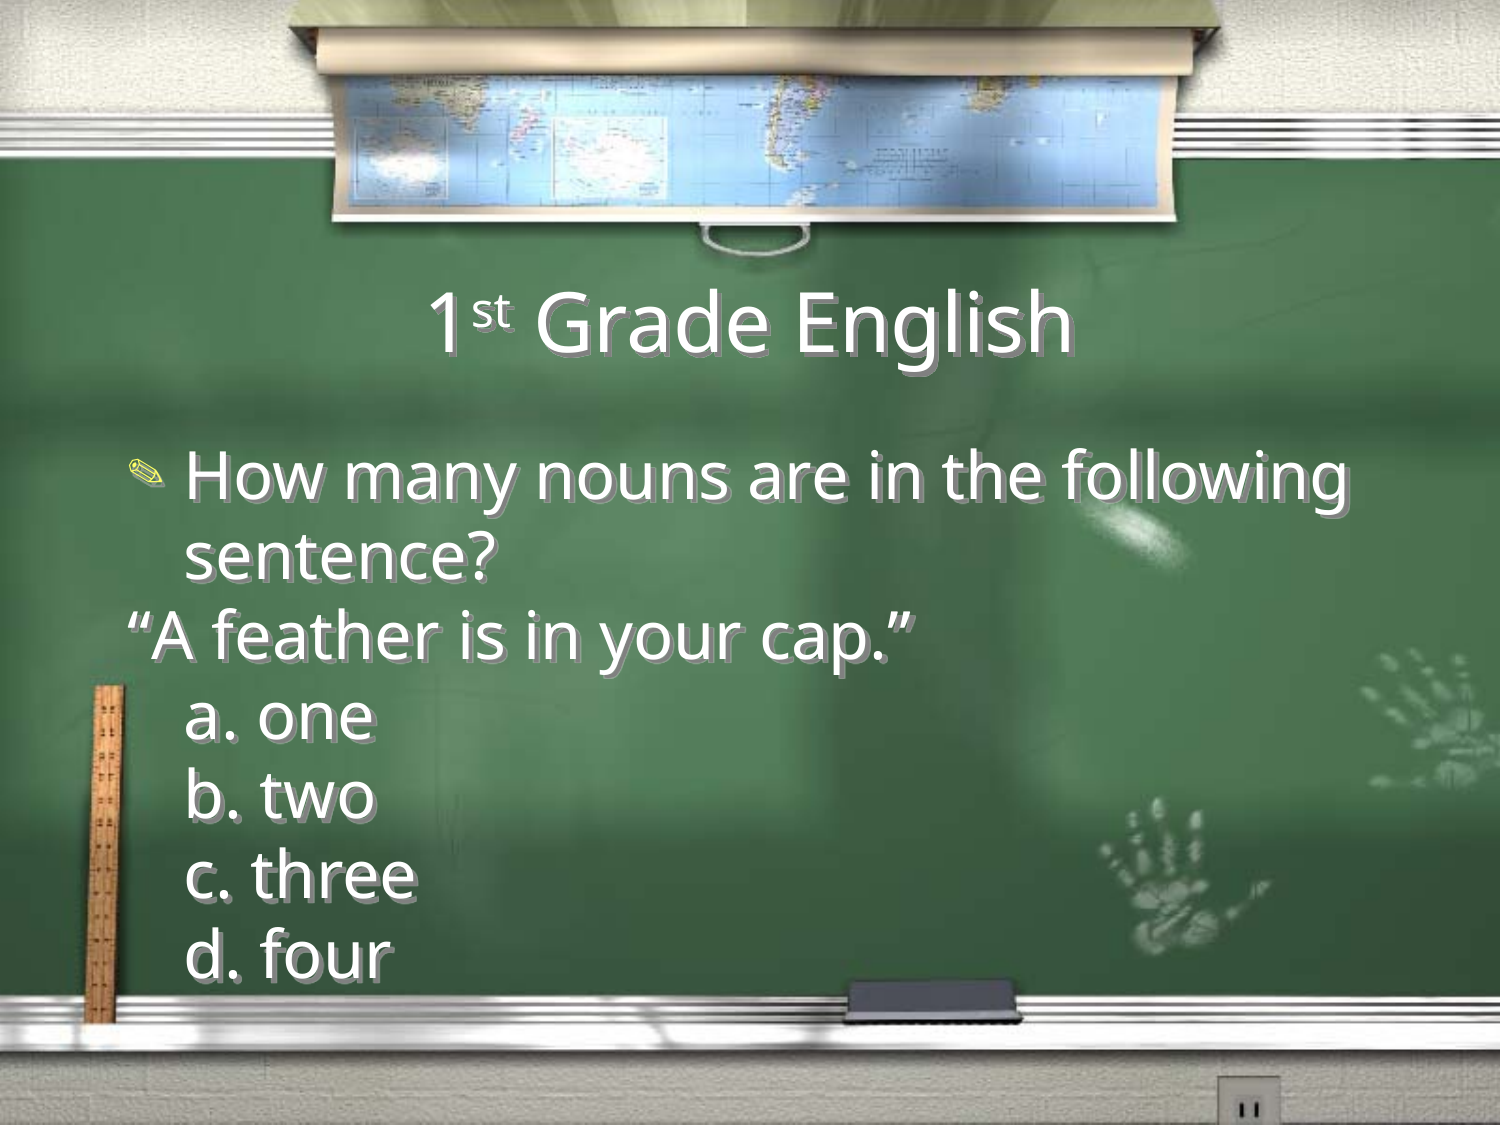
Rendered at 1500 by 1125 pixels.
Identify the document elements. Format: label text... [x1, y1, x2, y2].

list How many nouns are in the following sentence? “A feather is in your cap.” a. one b. two c. three d. four [112, 424, 1388, 1001]
title 1st Grade English [112, 224, 1388, 413]
picture [0, 0, 1500, 1125]
